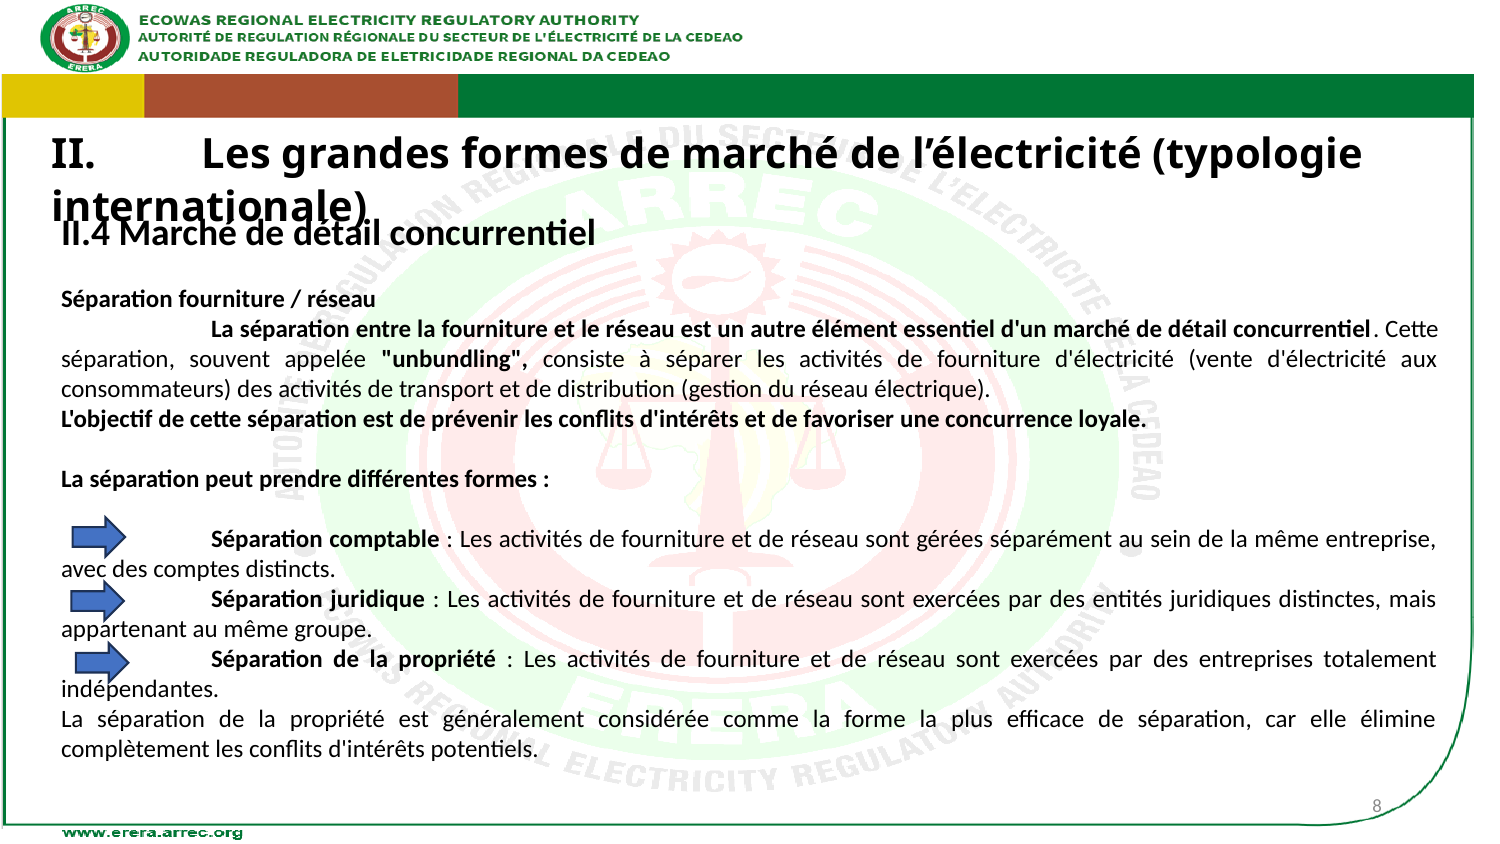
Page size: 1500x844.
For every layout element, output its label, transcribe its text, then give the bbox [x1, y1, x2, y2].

text_box [70, 579, 126, 624]
text_box II. Les grandes formes de marché de l’électricité (typologie internationale) [37, 116, 1463, 237]
text_box [74, 640, 130, 685]
text_box [71, 514, 127, 560]
slide_number 8 [1059, 790, 1397, 827]
text_box II.4 Marché de détail concurrentiel Séparation fourniture / réseau La séparation entre la fourniture et le réseau est un autre élément essentiel d'un marché de détail concurrentiel. Cette séparation, souvent appelée "unbundling", consiste à séparer les activités de fourniture d'électricité (vente d'électricité aux consommateurs) des activités de transport et de distribution (gestion du réseau électrique). L'objectif de cette séparation est de prévenir les conflits d'intérêts et de favoriser une concurrence loyale. La séparation peut prendre différentes formes : Séparation comptable : Les activités de fourniture et de réseau sont gérées séparément au sein de la même entreprise, avec des comptes distincts. Séparation juridique : Les activités de fourniture et de réseau sont exercées par des entités juridiques distinctes, mais appartenant au même groupe. Séparation de la propriété : Les activités de fourniture et de réseau sont exercées par des entreprises totalement indépendantes. La séparation de la propriété est généralement considérée comme la forme la plus efficace de séparation, car elle élimine complètement les conflits d'intérêts potentiels. [46, 200, 1454, 790]
picture [0, 0, 1500, 844]
